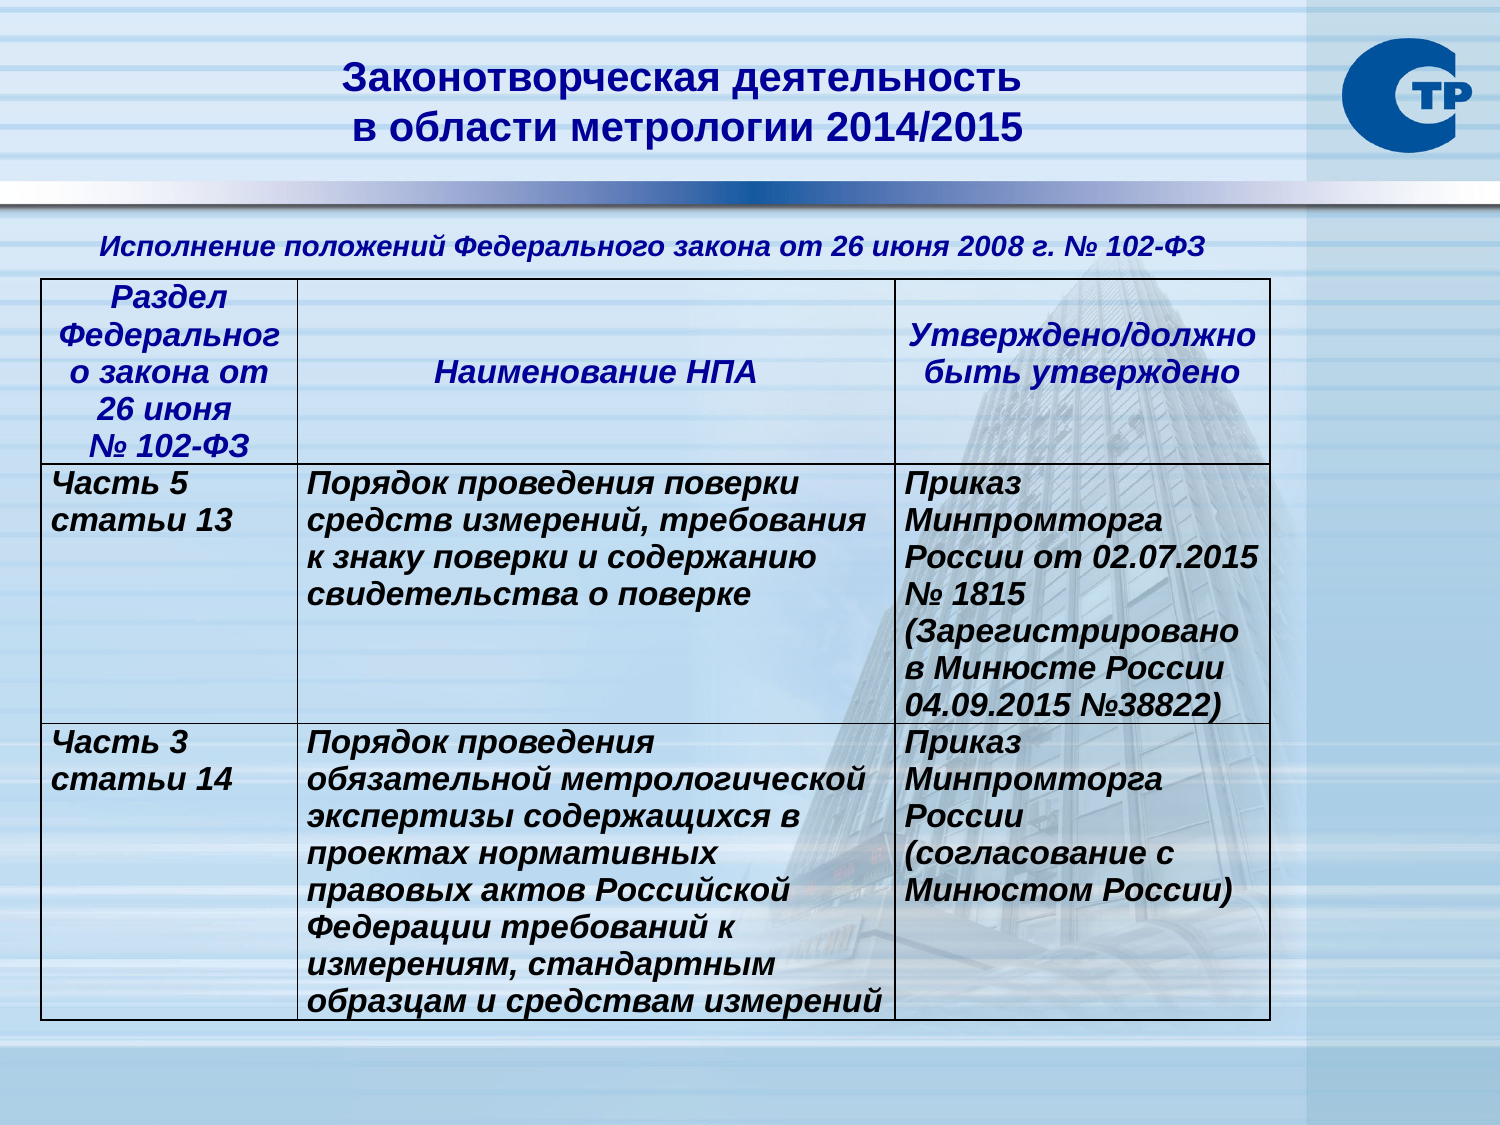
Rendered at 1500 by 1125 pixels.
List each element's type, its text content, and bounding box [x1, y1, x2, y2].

table_cell Часть 5 статьи 13 [42, 465, 297, 723]
table_cell Часть 3 статьи 14 [42, 724, 297, 1019]
table_cell Приказ Минпромторга России от 02.07.2015 № 1815 (Зарегистрировано в Минюсте России 04.09.2015 №38822) [896, 465, 1269, 723]
table_header Утверждено/должно быть утверждено [896, 280, 1269, 463]
table_header Раздел Федерального закона от 26 июня № 102-ФЗ [42, 280, 297, 463]
text_box Законотворческая деятельность в области метрологии 2014/2015 [22, 23, 1353, 177]
text_box Исполнение положений Федерального закона от 26 июня 2008 г. № 102-ФЗ [0, 220, 1306, 271]
table_cell Порядок проведения поверки средств измерений, требования к знаку поверки и содержанию свидетельства о поверке [298, 465, 894, 723]
table_header Наименование НПА [298, 280, 894, 463]
table_cell Порядок проведения обязательной метрологической экспертизы содержащихся в проектах нормативных правовых актов Российской Федерации требований к измерениям, стандартным образцам и средствам измерений [298, 724, 894, 1019]
table_cell Приказ Минпромторга России (согласование с Минюстом России) [896, 724, 1269, 1019]
picture [0, 0, 1500, 1125]
